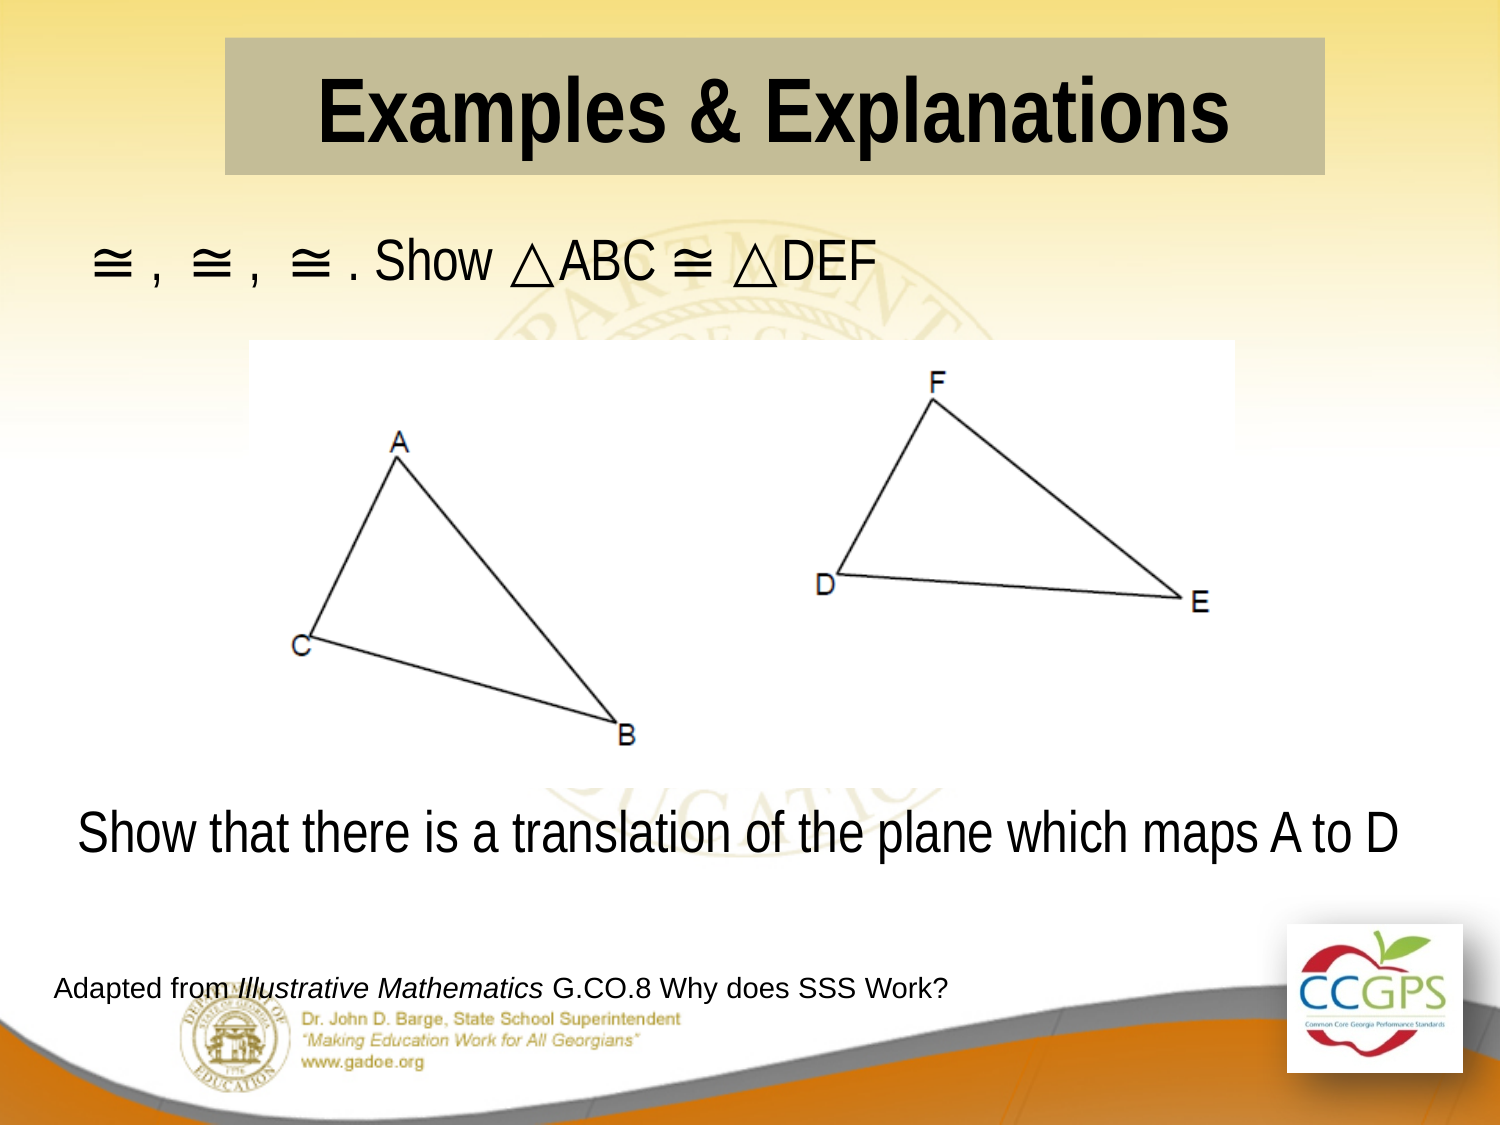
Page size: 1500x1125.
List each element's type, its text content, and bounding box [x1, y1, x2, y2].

text_box Adapted from Illustrative Mathematics G.CO.8 Why does SSS Work? [38, 961, 965, 1012]
picture [0, 0, 1500, 1125]
title Examples & Explanations [224, 37, 1326, 176]
